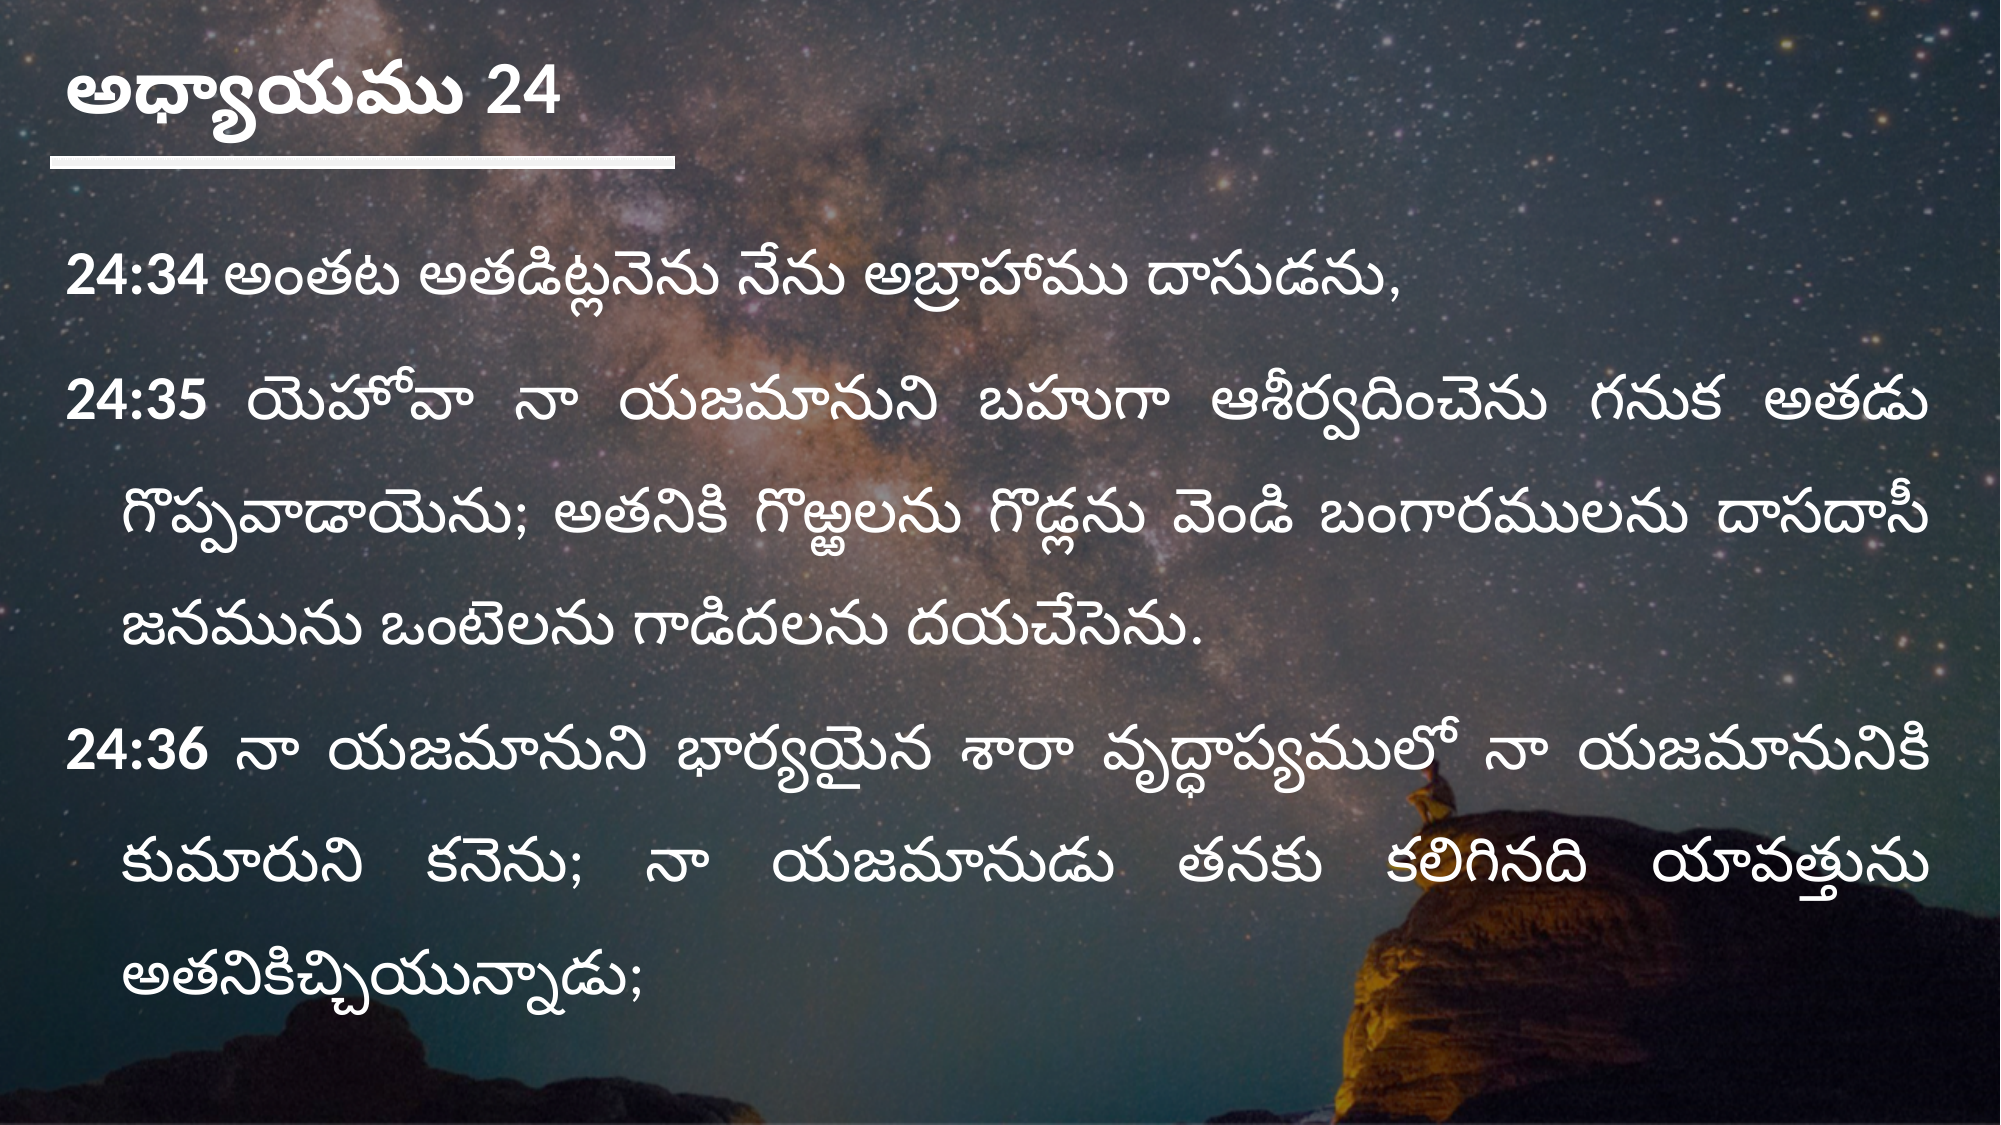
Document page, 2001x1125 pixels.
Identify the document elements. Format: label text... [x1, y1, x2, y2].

list 24:34 అంతట అతడిట్లనెను నేను అబ్రాహాము దాసుడను, 24:35 యెహోవా నా యజమానుని బహుగా ఆశీర్వదించెను గనుక అతడు గొప్పవాడాయెను; అతనికి గొఱ్ఱలను గొడ్లను వెండి బంగారములను దాసదాసీ జనమును ఒంటెలను గాడిదలను దయచేసెను. 24:36 నా యజమానుని భార్యయైన శారా వృద్ధాప్యములో నా యజమానునికి కుమారుని కనెను; నా యజమానుడు తనకు కలిగినది యావత్తును అతనికిచ్చియున్నాడు; [50, 187, 1946, 1063]
picture [0, 0, 2000, 1125]
title అధ్యాయము 24 [50, 0, 1925, 167]
